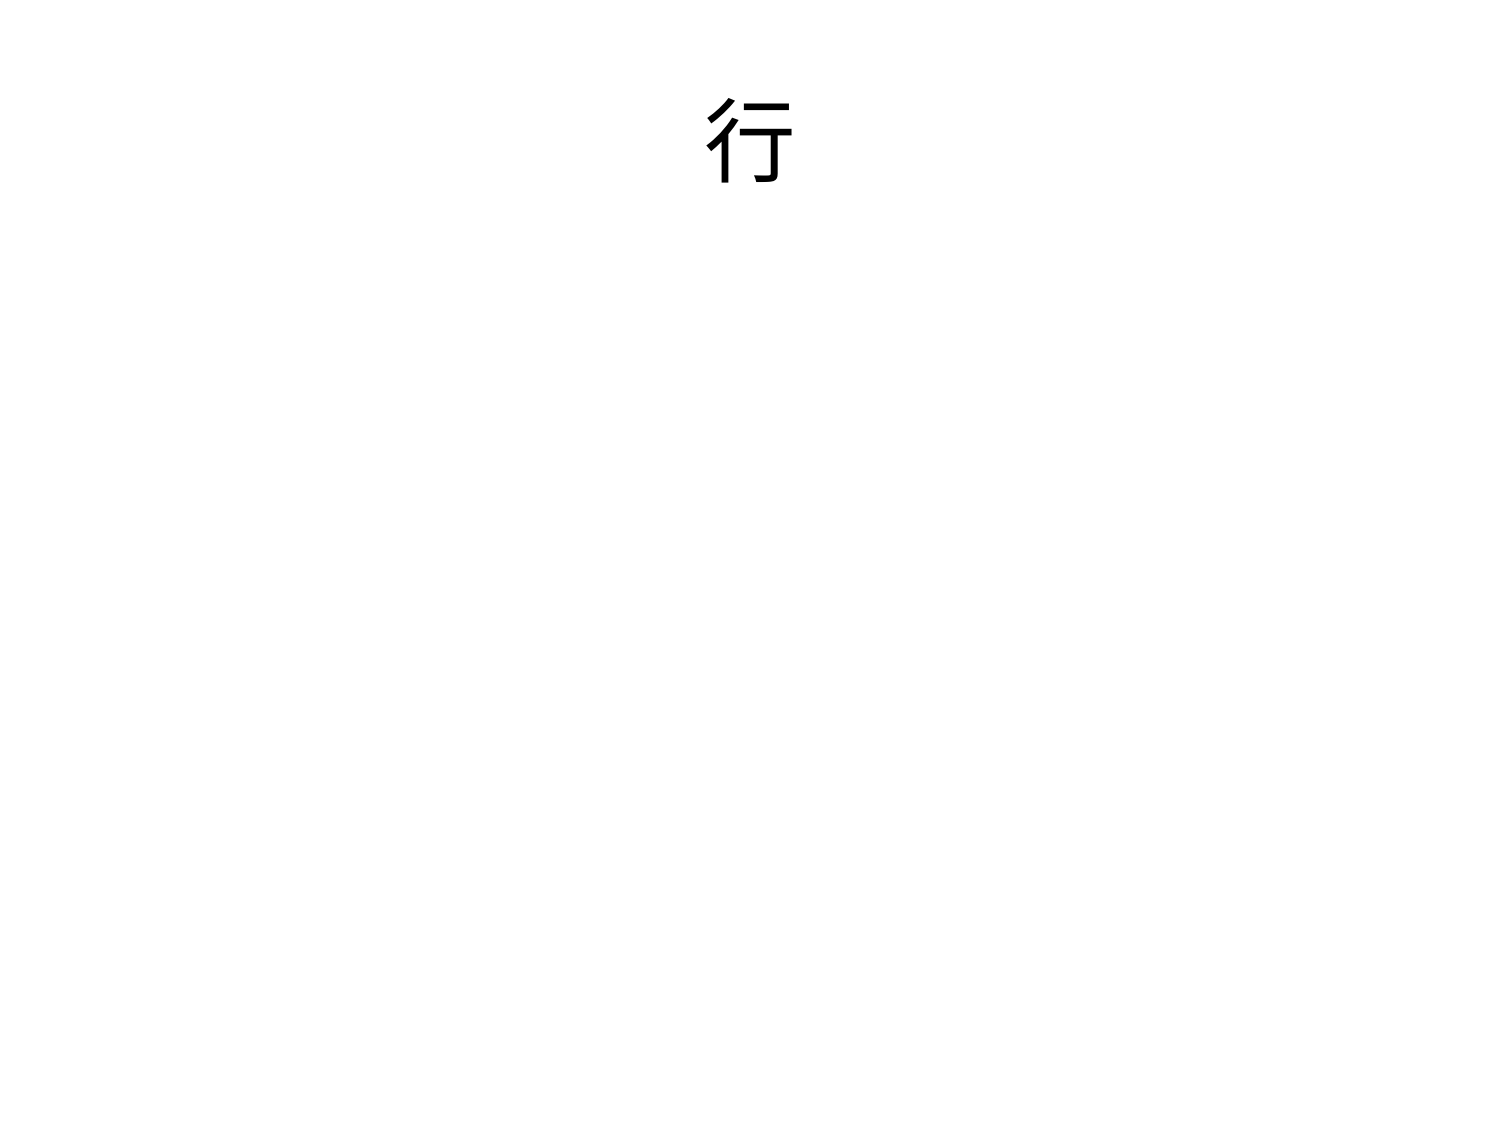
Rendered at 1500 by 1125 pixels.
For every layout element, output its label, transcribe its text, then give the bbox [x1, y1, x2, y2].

title 行 [75, 45, 1425, 233]
